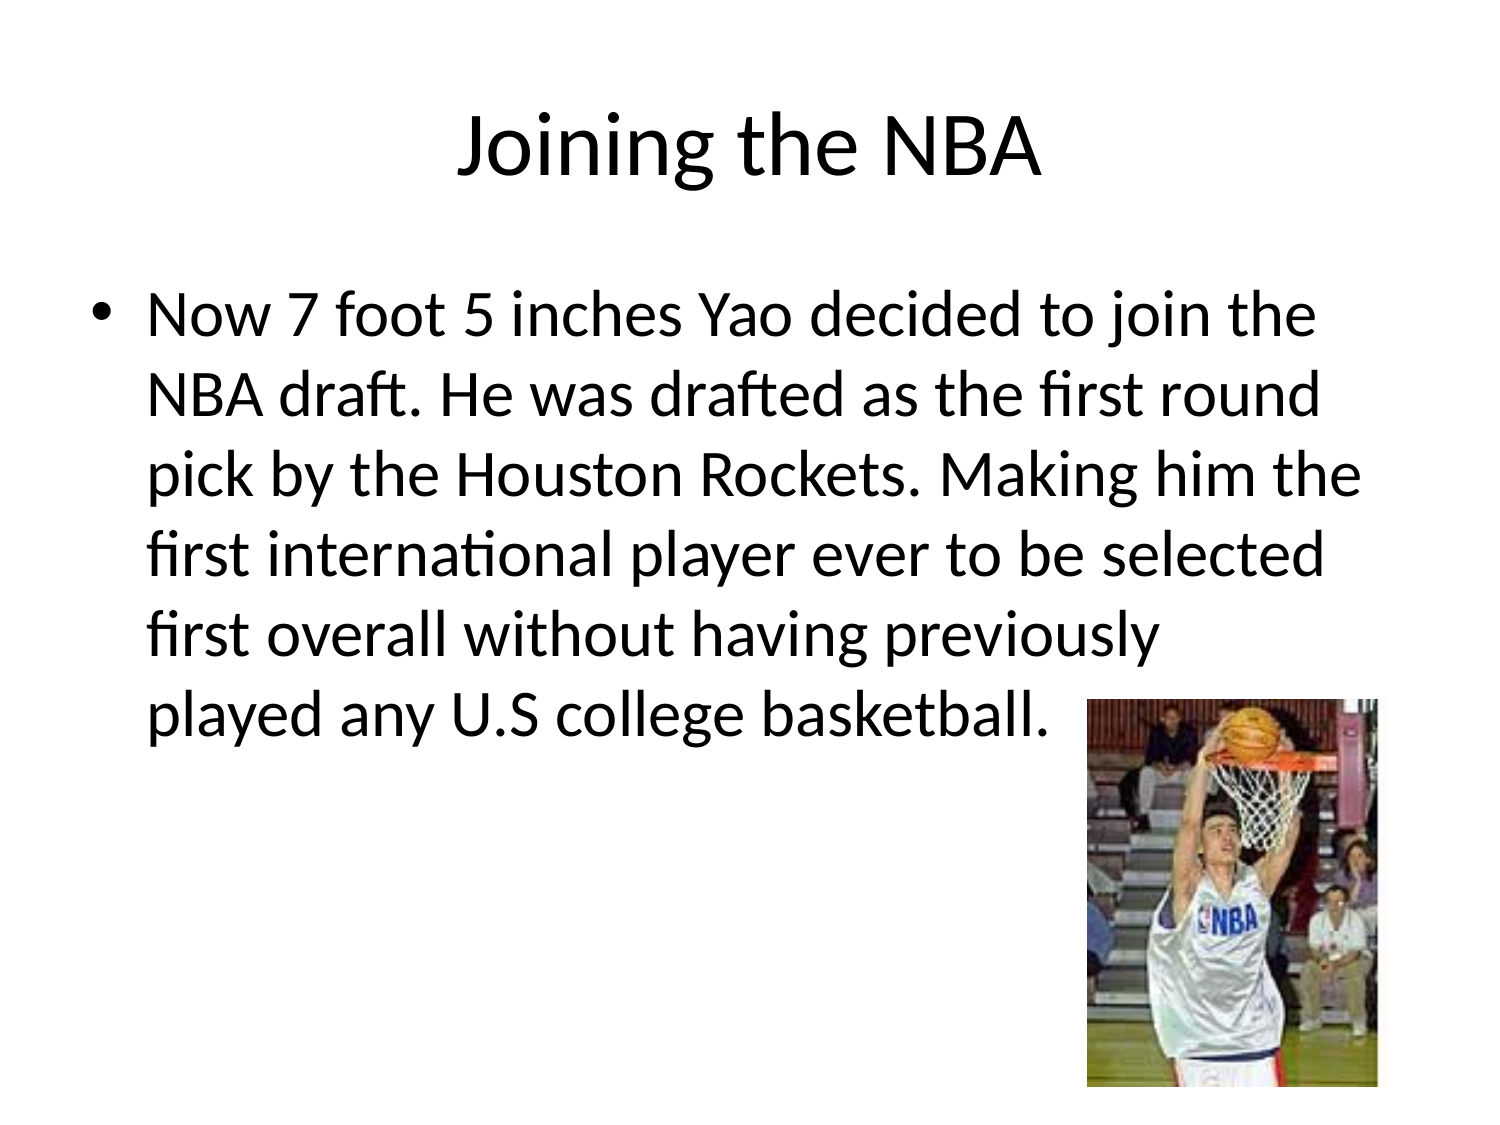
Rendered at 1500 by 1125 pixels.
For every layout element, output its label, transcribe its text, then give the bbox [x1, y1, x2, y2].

list Now 7 foot 5 inches Yao decided to join the NBA draft. He was drafted as the first round pick by the Houston Rockets. Making him the first international player ever to be selected first overall without having previously played any U.S college basketball. [75, 262, 1425, 1005]
title Joining the NBA [75, 45, 1425, 233]
picture [1087, 699, 1388, 1088]
